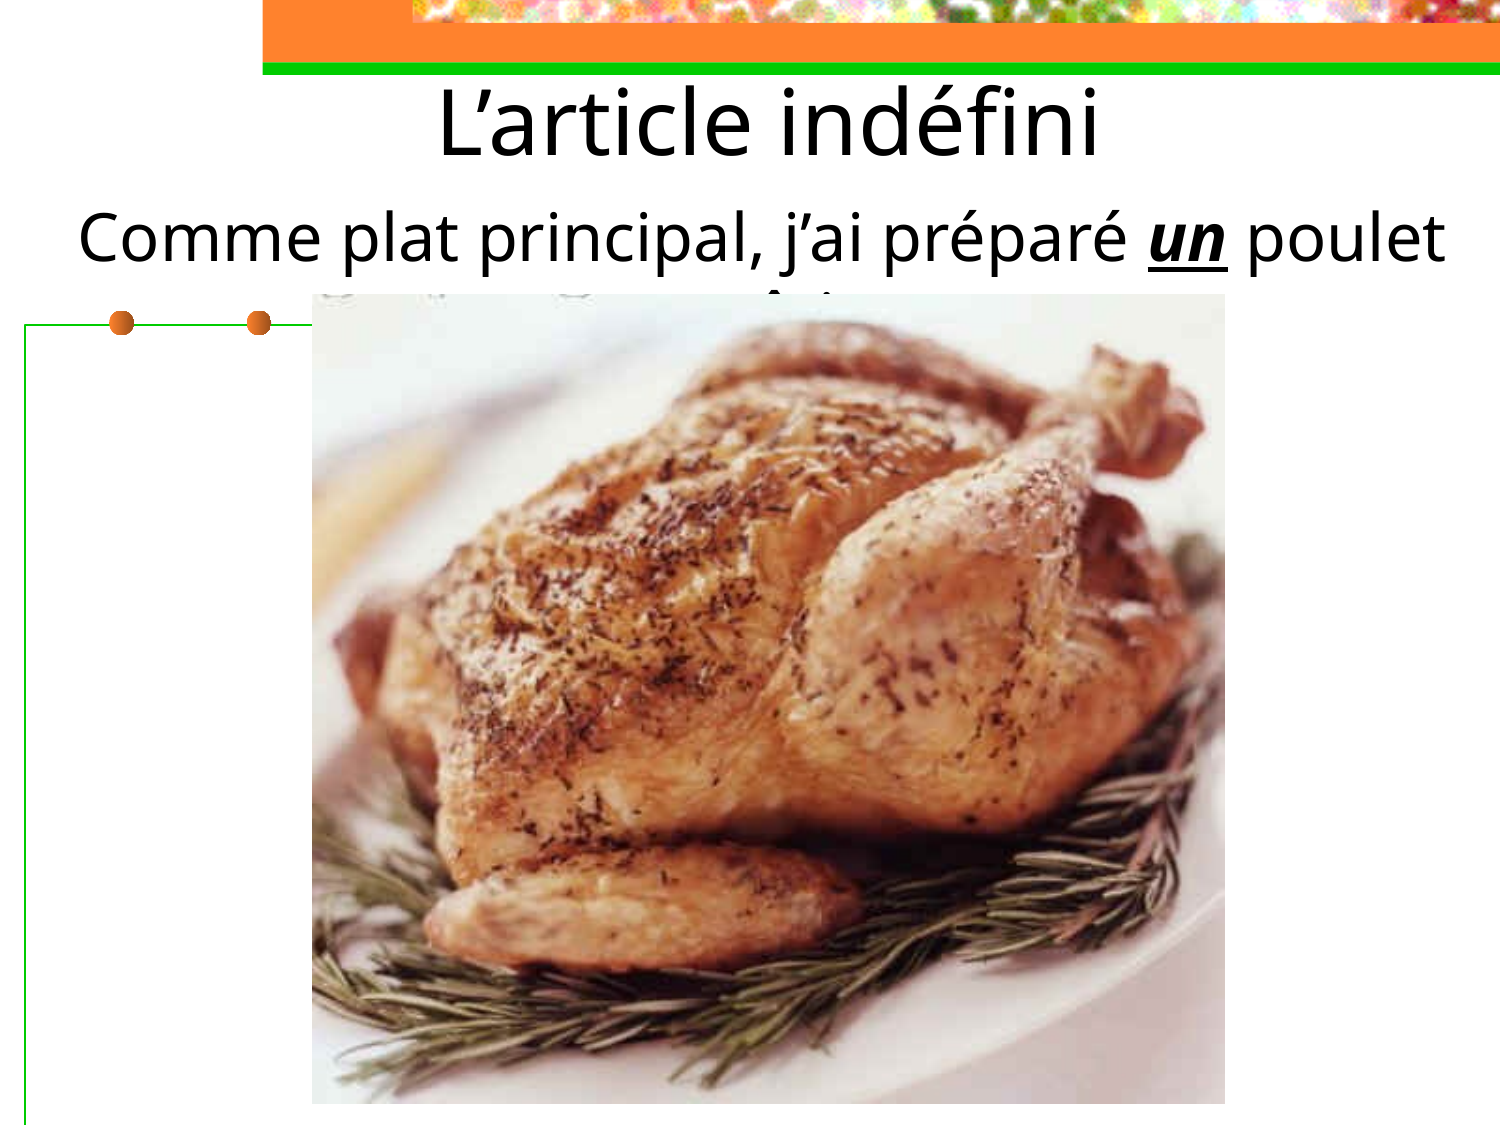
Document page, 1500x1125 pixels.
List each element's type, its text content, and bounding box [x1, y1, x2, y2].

list Comme plat principal, j’ai préparé un poulet rôti. [24, 187, 1500, 300]
picture [312, 294, 1226, 1105]
title L’article indéfini [100, 37, 1438, 187]
picture [412, 0, 1500, 23]
